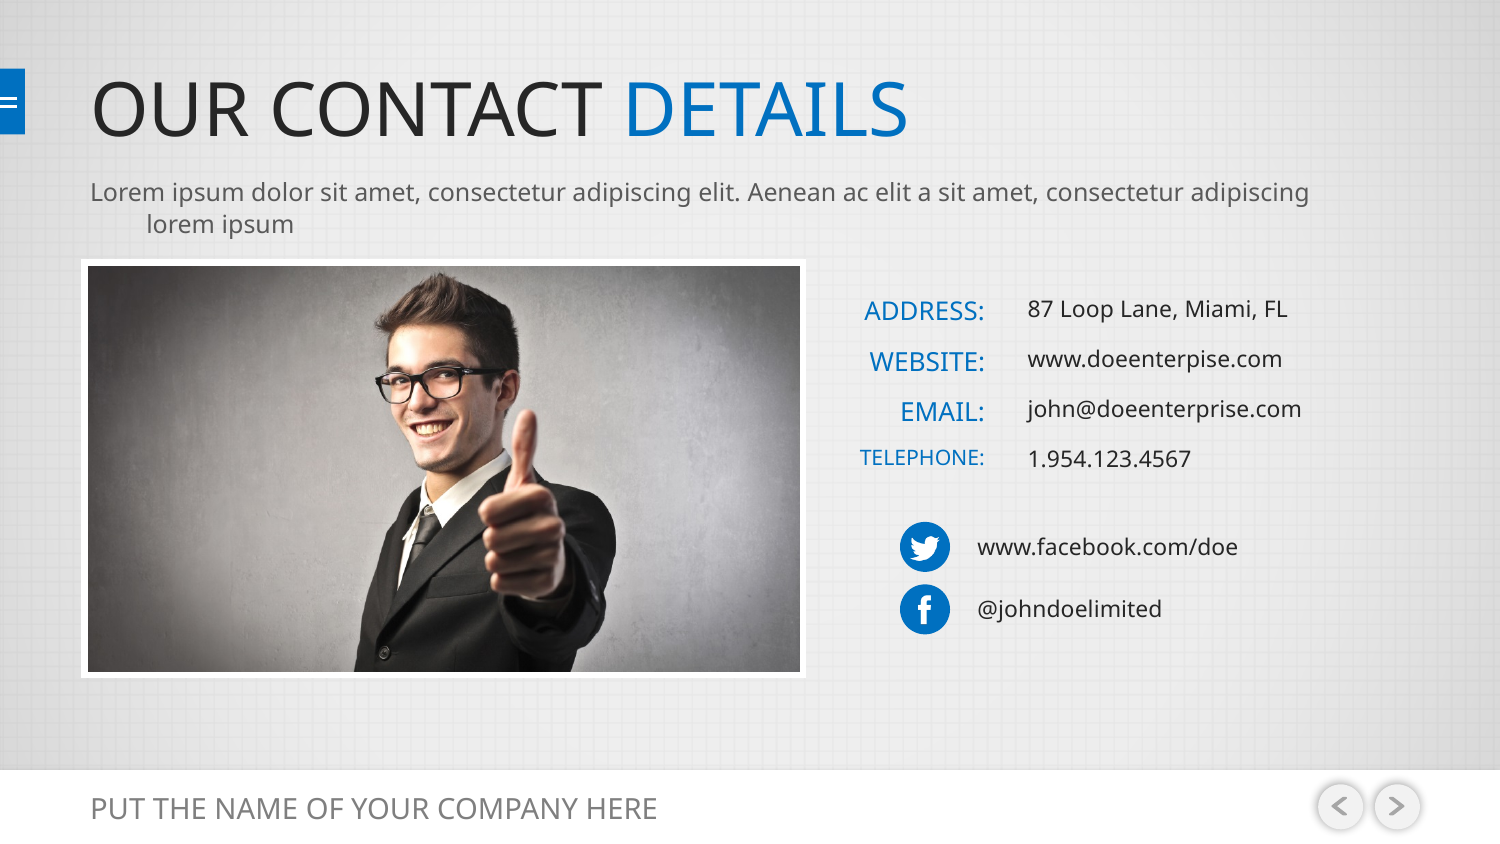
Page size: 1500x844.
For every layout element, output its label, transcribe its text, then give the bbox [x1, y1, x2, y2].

list WEBSITE: [837, 334, 1000, 384]
list www.facebook.com/doe [962, 521, 1413, 572]
list @johndoelimited [962, 584, 1413, 635]
list 87 Loop Lane, Miami, FL [1012, 284, 1413, 334]
list www.doeenterpise.com [1012, 334, 1413, 384]
text_box [908, 582, 943, 589]
picture [0, 0, 1500, 770]
title OUR CONTACT DETAILS [75, 71, 1325, 142]
footer PUT THE NAME OF YOUR COMPANY HERE [75, 784, 1163, 833]
list EMAIL: [837, 384, 1000, 434]
list Lorem ipsum dolor sit amet, consectetur adipiscing elit. Aenean ac elit a sit amet, consectetur adipiscing lorem ipsum [75, 165, 1400, 222]
list john@doeenterprise.com [1012, 384, 1413, 434]
text_box [948, 595, 953, 624]
list ADDRESS: [837, 284, 1000, 334]
text_box [910, 519, 940, 524]
list 1.954.123.4567 [1012, 434, 1413, 485]
list TELEPHONE: [837, 434, 1000, 485]
